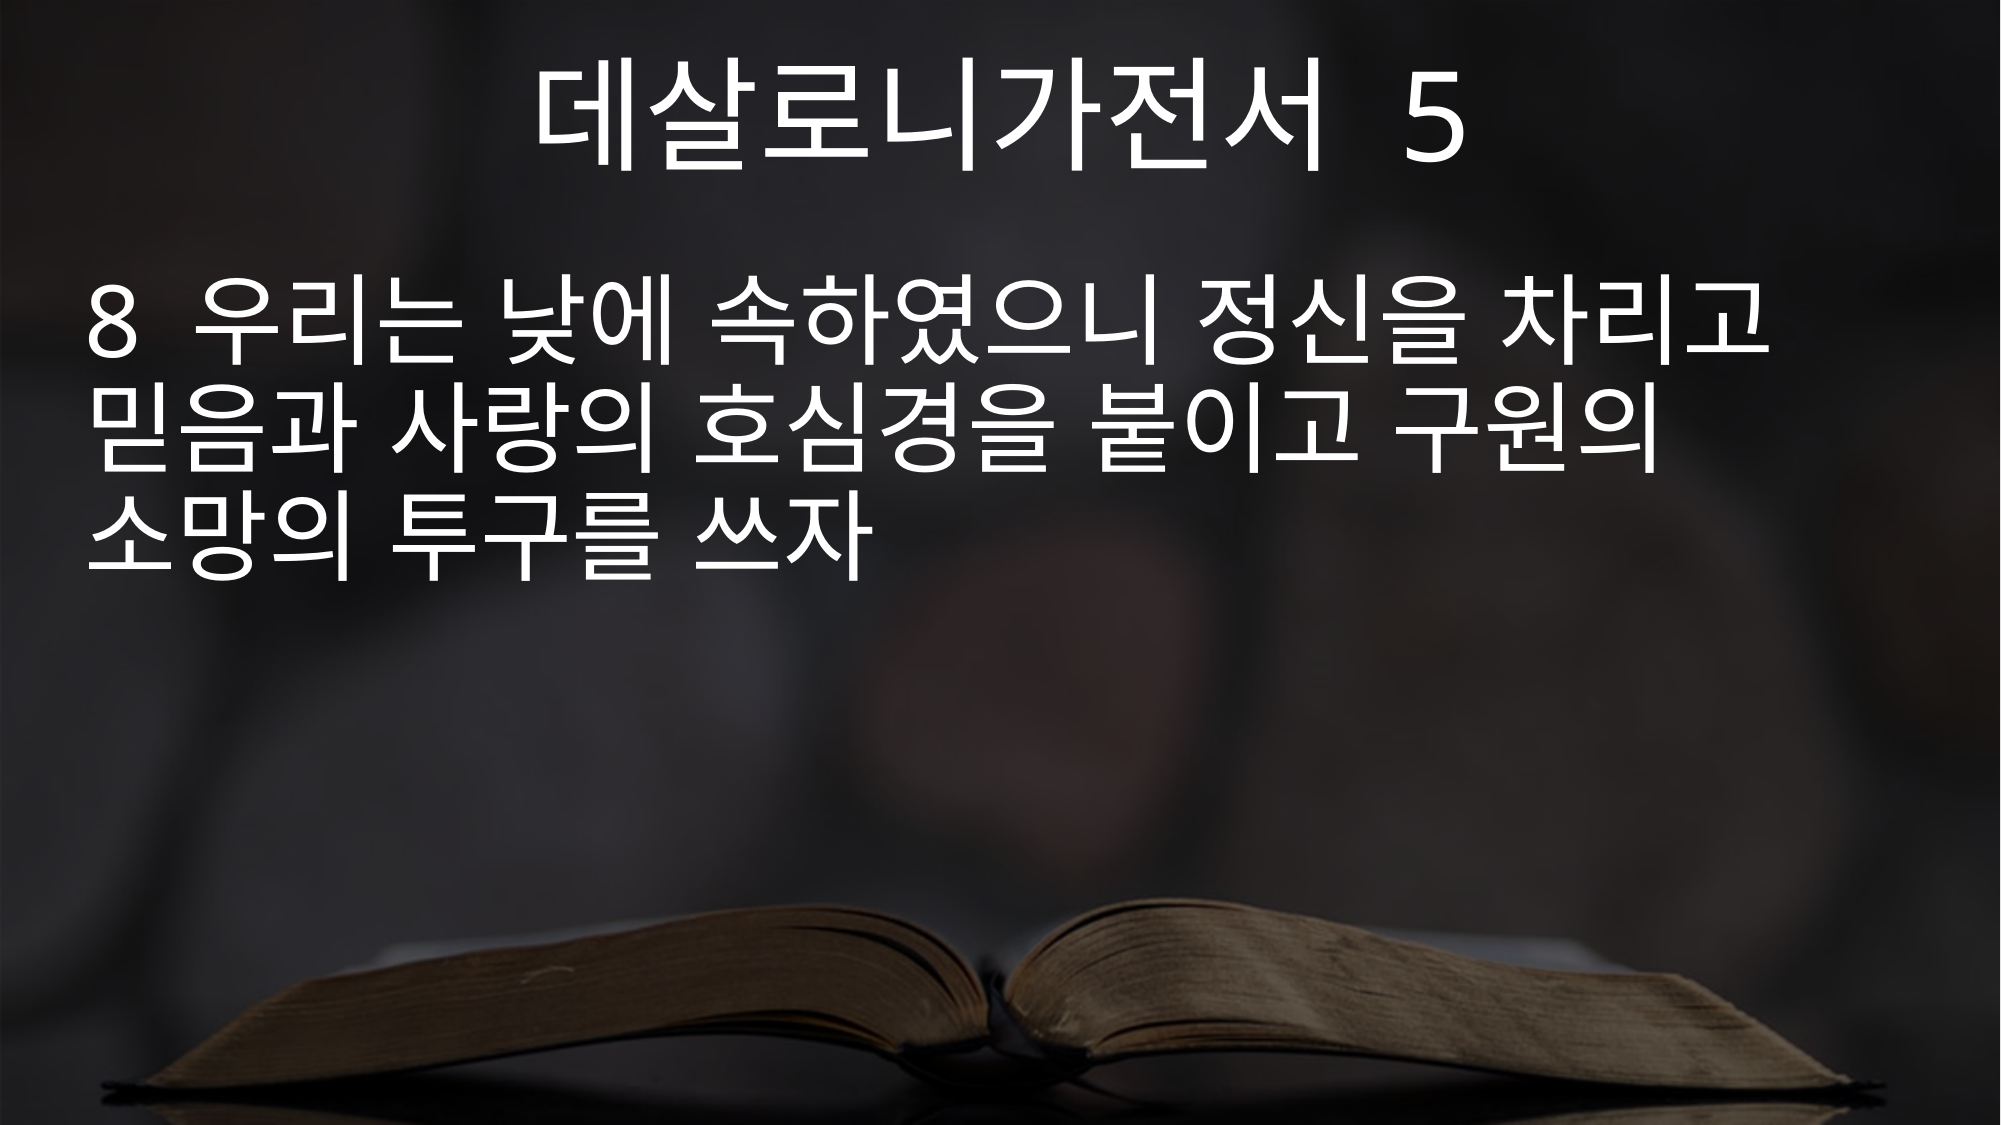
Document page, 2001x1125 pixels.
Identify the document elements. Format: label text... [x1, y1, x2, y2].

footer 데살로니가전서 5 [0, 32, 2000, 192]
picture [0, 0, 2001, 1125]
list 8 우리는 낮에 속하였으니 정신을 차리고 믿음과 사랑의 호심경을 붙이고 구원의 소망의 투구를 쓰자 [69, 263, 1953, 423]
